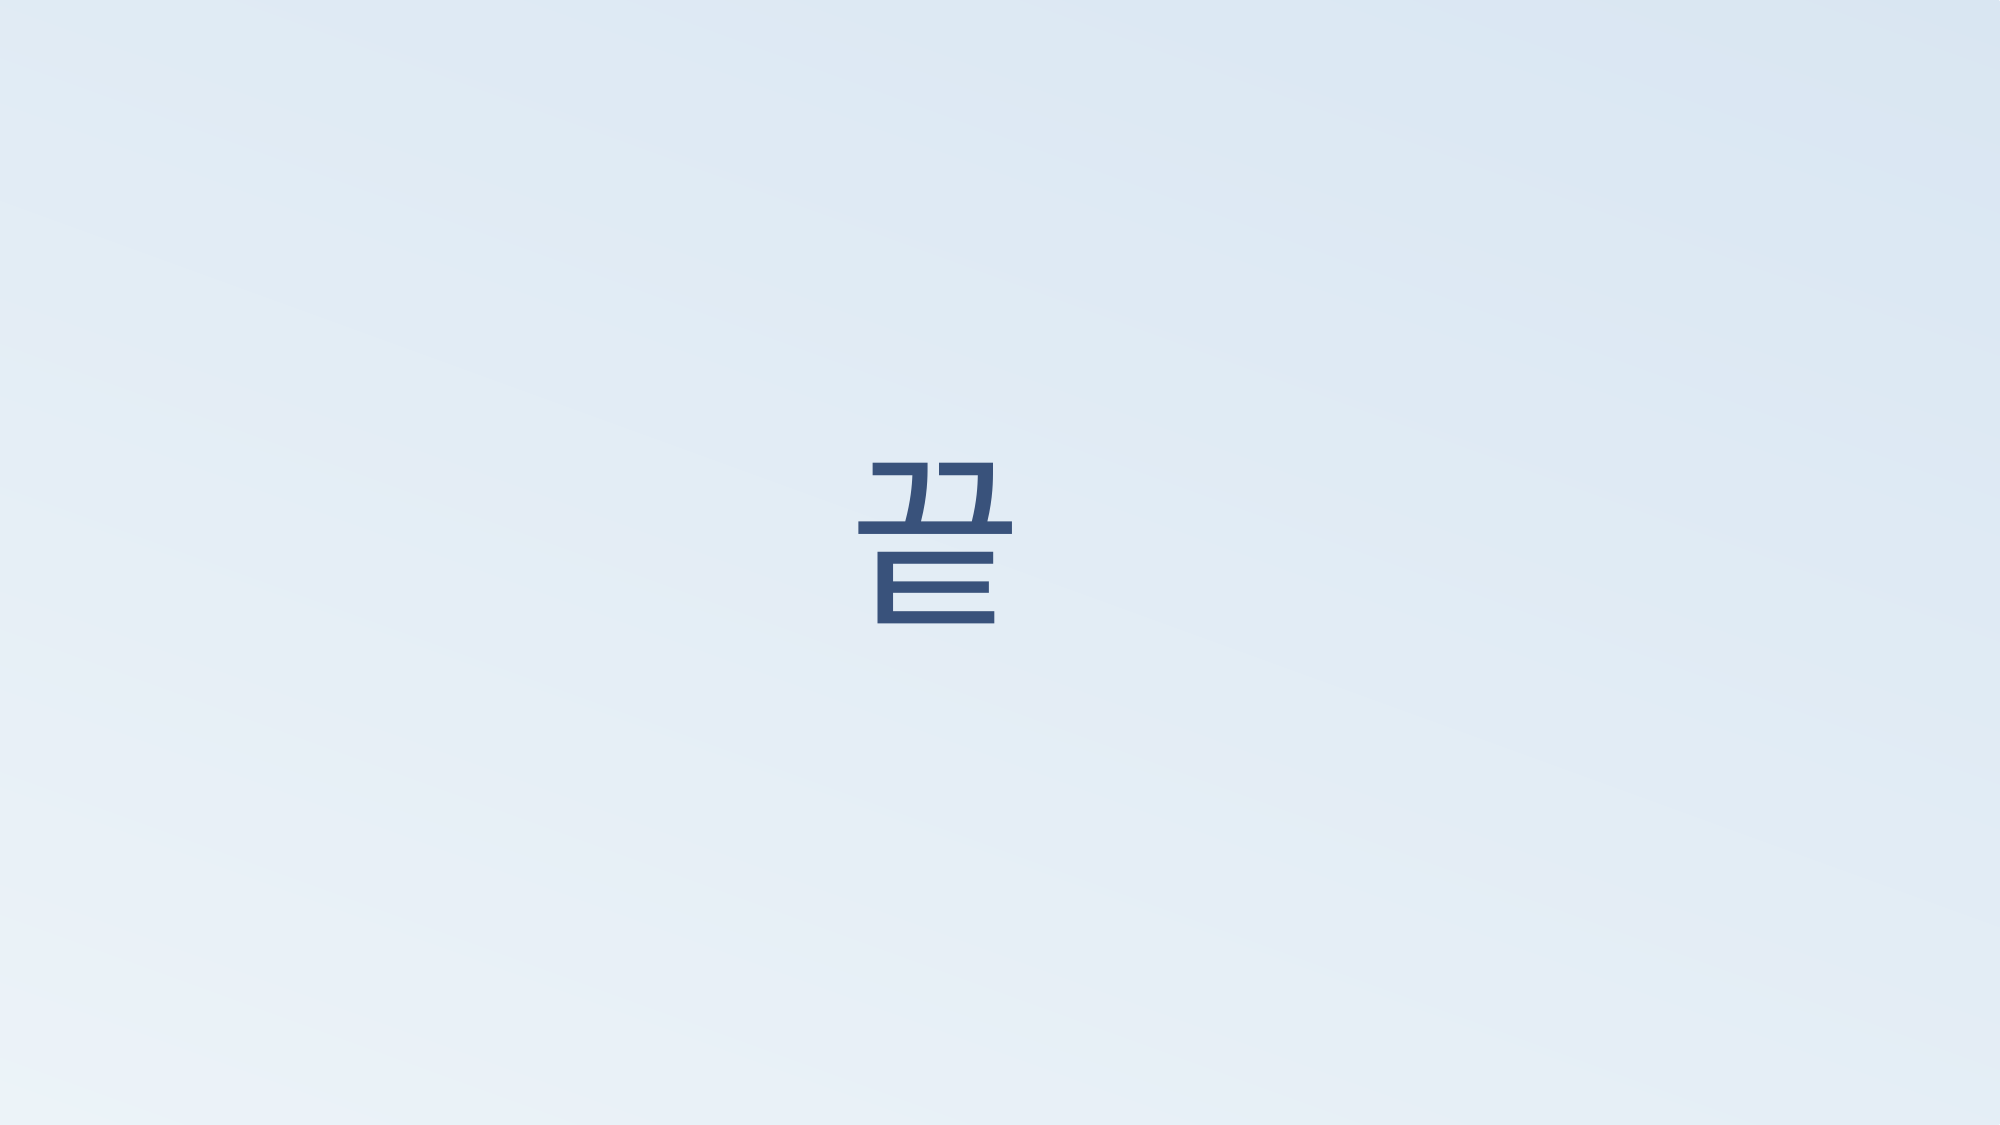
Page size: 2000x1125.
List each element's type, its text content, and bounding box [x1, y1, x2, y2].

title 끝 [834, 373, 1047, 655]
